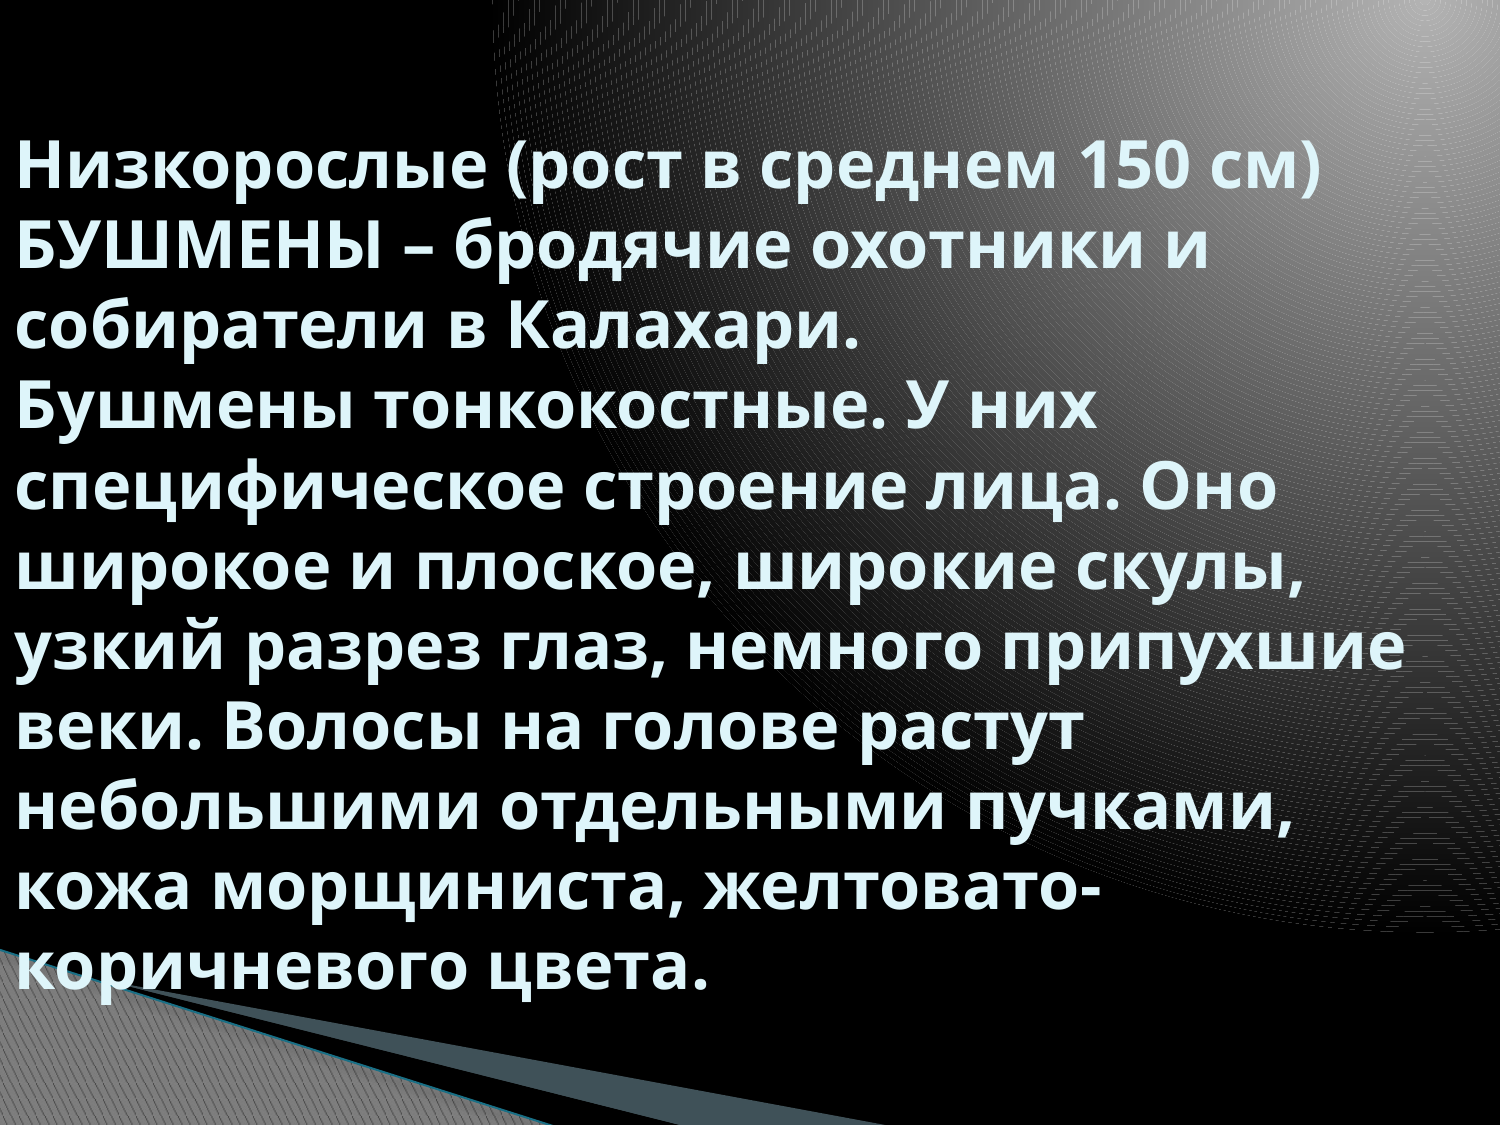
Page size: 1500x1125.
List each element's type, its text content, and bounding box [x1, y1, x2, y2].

title Низкорослые (рост в среднем 150 см) БУШМЕНЫ – бродячие охотники и собиратели в Калахари. Бушмены тонкокостные. У них специфическое строение лица. Оно широкое и плоское, широкие скулы, узкий разрез глаз, немного припухшие веки. Волосы на голове растут небольшими отдельными пучками, кожа морщиниста, желтовато-коричневого цвета. [0, 0, 1500, 1125]
